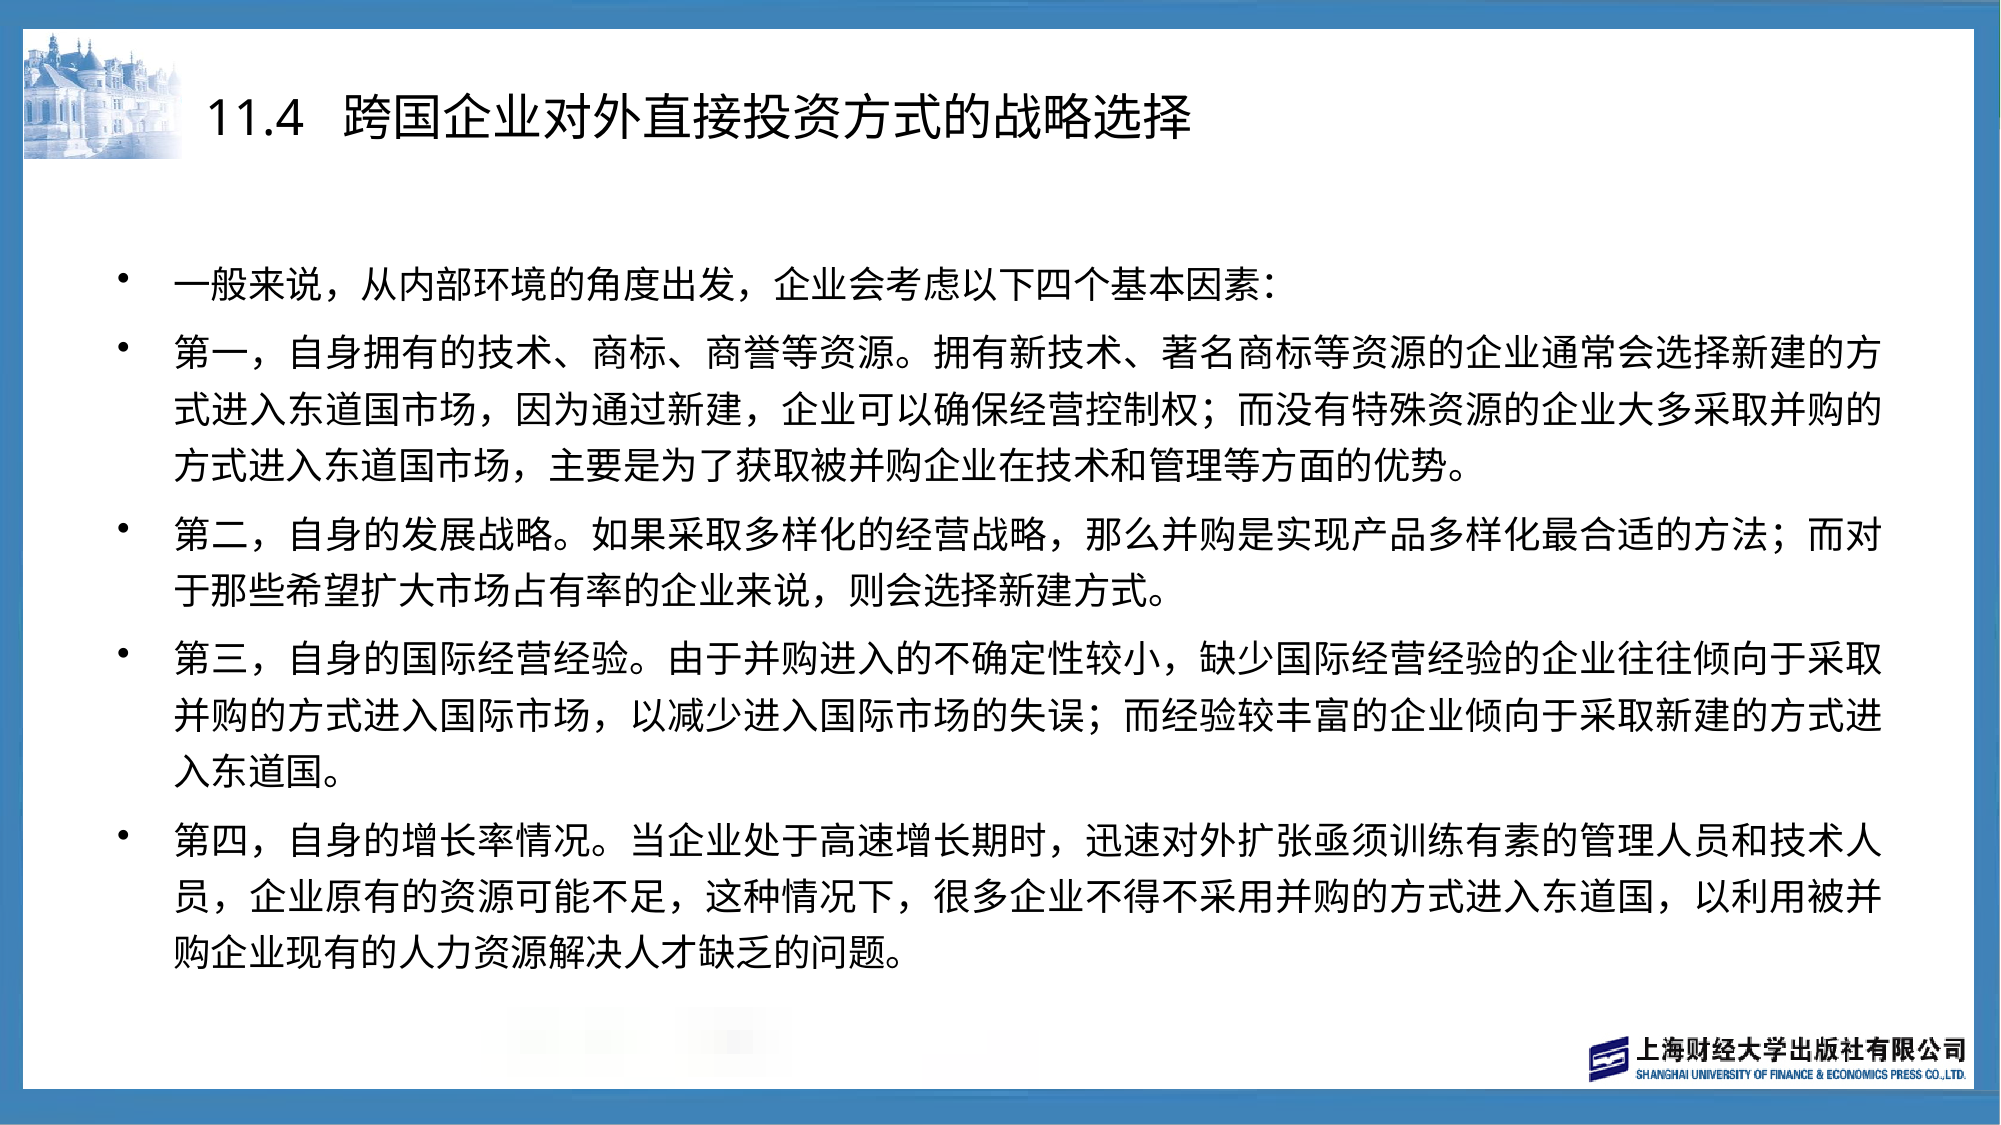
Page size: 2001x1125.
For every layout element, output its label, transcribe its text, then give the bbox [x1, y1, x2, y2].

list 一般来说，从内部环境的角度出发，企业会考虑以下四个基本因素： 第一，自身拥有的技术、商标、商誉等资源。拥有新技术、著名商标等资源的企业通常会选择新建的方式进入东道国市场，因为通过新建，企业可以确保经营控制权；而没有特殊资源的企业大多采取并购的方式进入东道国市场，主要是为了获取被并购企业在技术和管理等方面的优势。 第二，自身的发展战略。如果采取多样化的经营战略，那么并购是实现产品多样化最合适的方法；而对于那些希望扩大市场占有率的企业来说，则会选择新建方式。 第三，自身的国际经营经验。由于并购进入的不确定性较小，缺少国际经营经验的企业往往倾向于采取并购的方式进入国际市场，以减少进入国际市场的失误；而经验较丰富的企业倾向于采取新建的方式进入东道国。 第四，自身的增长率情况。当企业处于高速增长期时，迅速对外扩张亟须训练有素的管理人员和技术人员，企业原有的资源可能不足，这种情况下，很多企业不得不采用并购的方式进入东道国，以利用被并购企业现有的人力资源解决人才缺乏的问题。 [102, 241, 1898, 1065]
title 11.4 跨国企业对外直接投资方式的战略选择 [190, 64, 1547, 168]
picture [0, 0, 2001, 1125]
